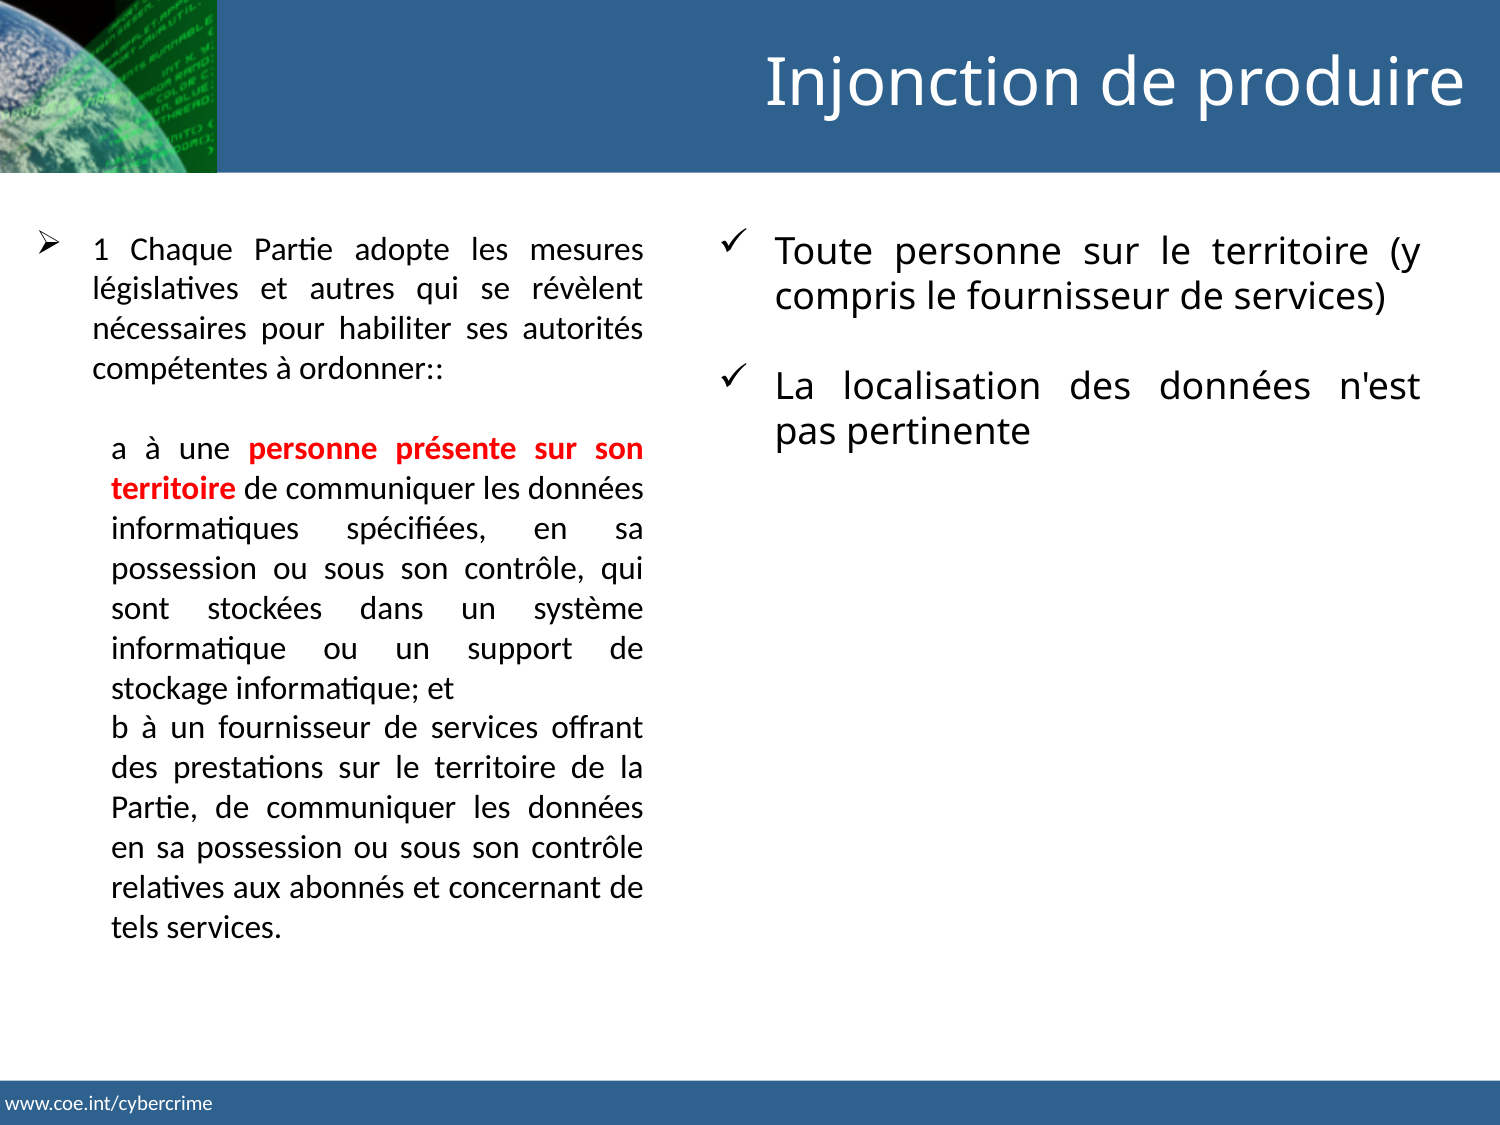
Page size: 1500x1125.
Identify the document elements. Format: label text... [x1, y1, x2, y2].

text_box Toute personne sur le territoire (y compris le fournisseur de services) La localisation des données n'est pas pertinente [703, 219, 1436, 459]
text_box 1 Chaque Partie adopte les mesures législatives et autres qui se révèlent nécessaires pour habiliter ses autorités compétentes à ordonner:: a à une personne présente sur son territoire de communiquer les données informatiques spécifiées, en sa possession ou sous son contrôle, qui sont stockées dans un système informatique ou un support de stockage informatique; et b à un fournisseur de services offrant des prestations sur le territoire de la Partie, de communiquer les données en sa possession ou sous son contrôle relatives aux abonnés et concernant de tels services. [21, 219, 660, 953]
picture [0, 0, 217, 173]
text_box Injonction de produire [230, 31, 1483, 126]
